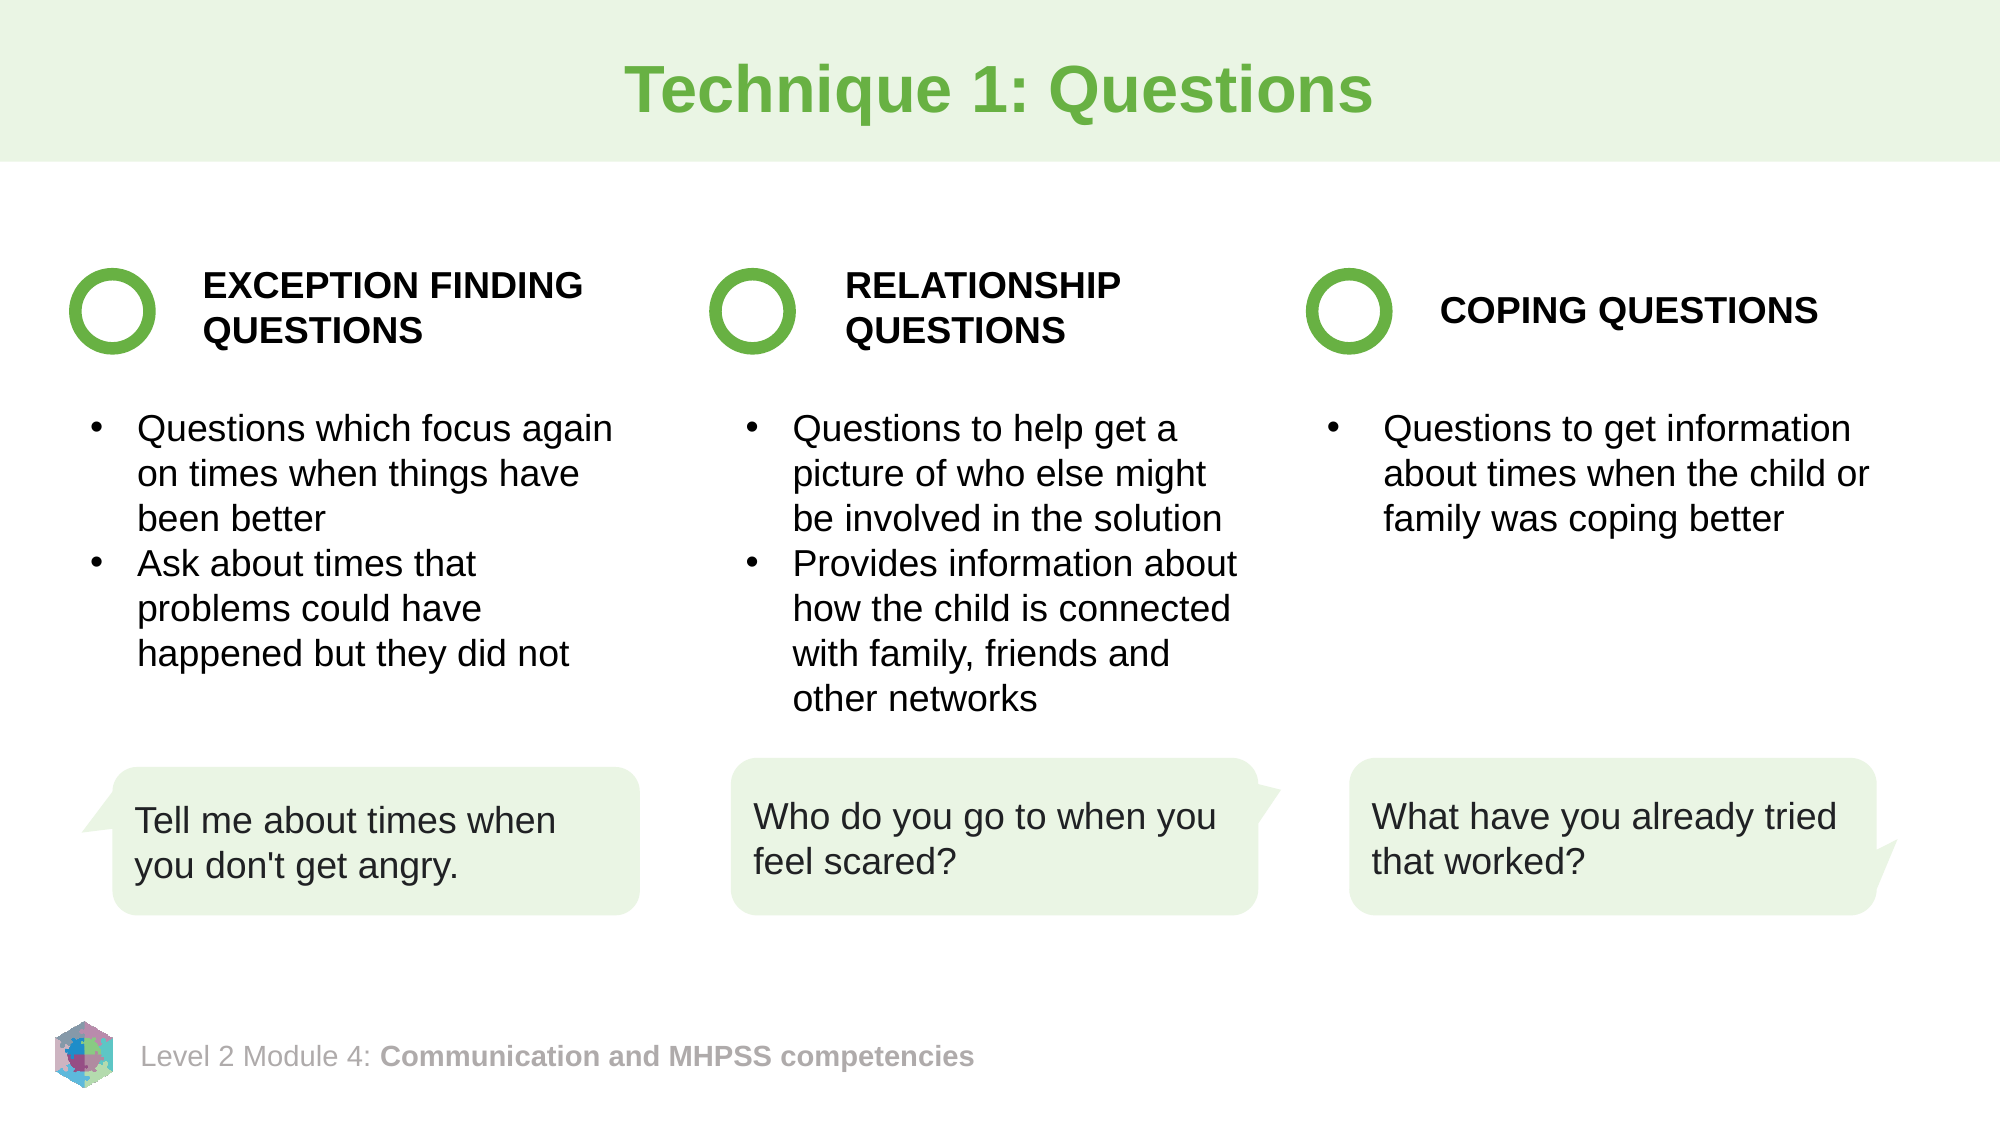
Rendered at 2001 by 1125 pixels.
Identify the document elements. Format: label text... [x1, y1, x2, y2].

text_box COPING QUESTIONS [1424, 278, 1877, 339]
title Technique 1: Questions [137, 19, 1863, 163]
picture [55, 1021, 113, 1088]
text_box What have you already tried that worked? [1348, 756, 1900, 917]
text_box Tell me about times when you don't get angry. [79, 765, 641, 917]
text_box [714, 273, 791, 350]
text_box Questions to get information about times when the child or family was coping better [1312, 396, 1914, 547]
text_box EXCEPTION FINDING QUESTIONS [188, 253, 675, 358]
text_box RELATIONSHIP QUESTIONS [830, 253, 1259, 358]
text_box Who do you go to when you feel scared? [729, 756, 1283, 917]
text_box Questions which focus again on times when things have been better Ask about times that problems could have happened but they did not [75, 396, 640, 682]
text_box [1311, 273, 1388, 350]
text_box Questions to help get a picture of who else might be involved in the solution Provides information about how the child is connected with family, friends and other networks [730, 396, 1259, 727]
text_box [74, 273, 151, 350]
